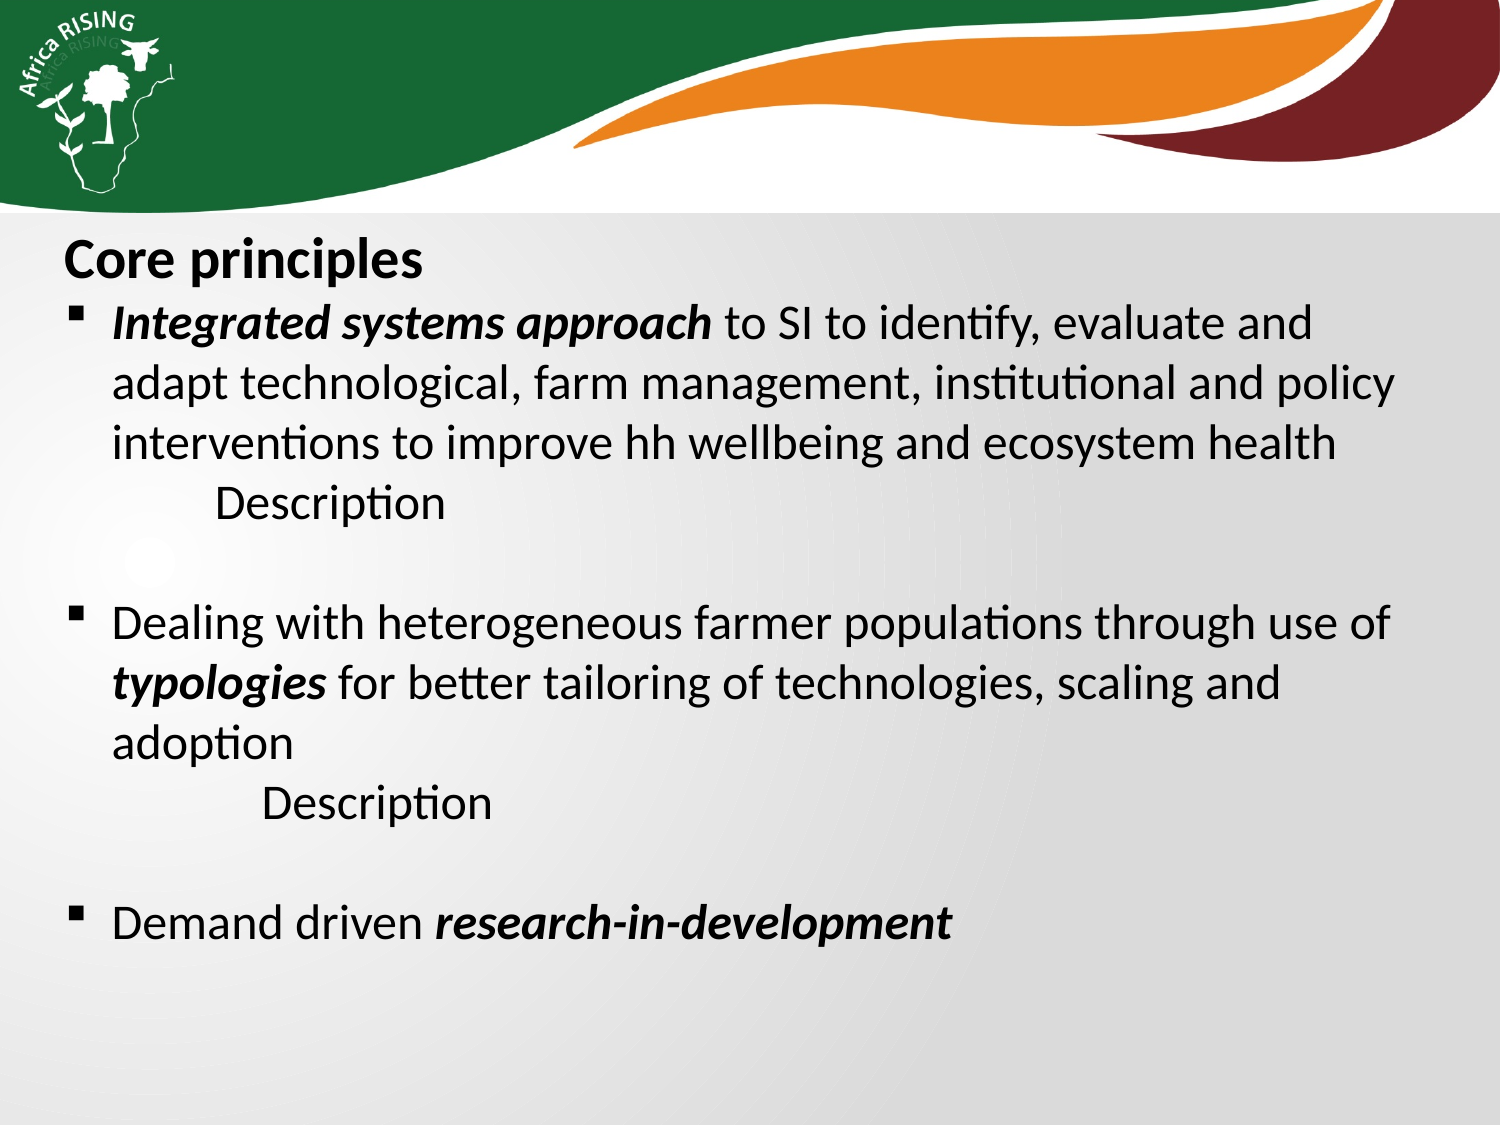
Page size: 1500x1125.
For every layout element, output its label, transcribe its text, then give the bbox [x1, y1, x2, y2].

text_box Core principles Integrated systems approach to SI to identify, evaluate and adapt technological, farm management, institutional and policy interventions to improve hh wellbeing and ecosystem health Description Dealing with heterogeneous farmer populations through use of typologies for better tailoring of technologies, scaling and adoption Description Demand driven research-in-development [50, 212, 1438, 958]
picture [0, 0, 1500, 213]
